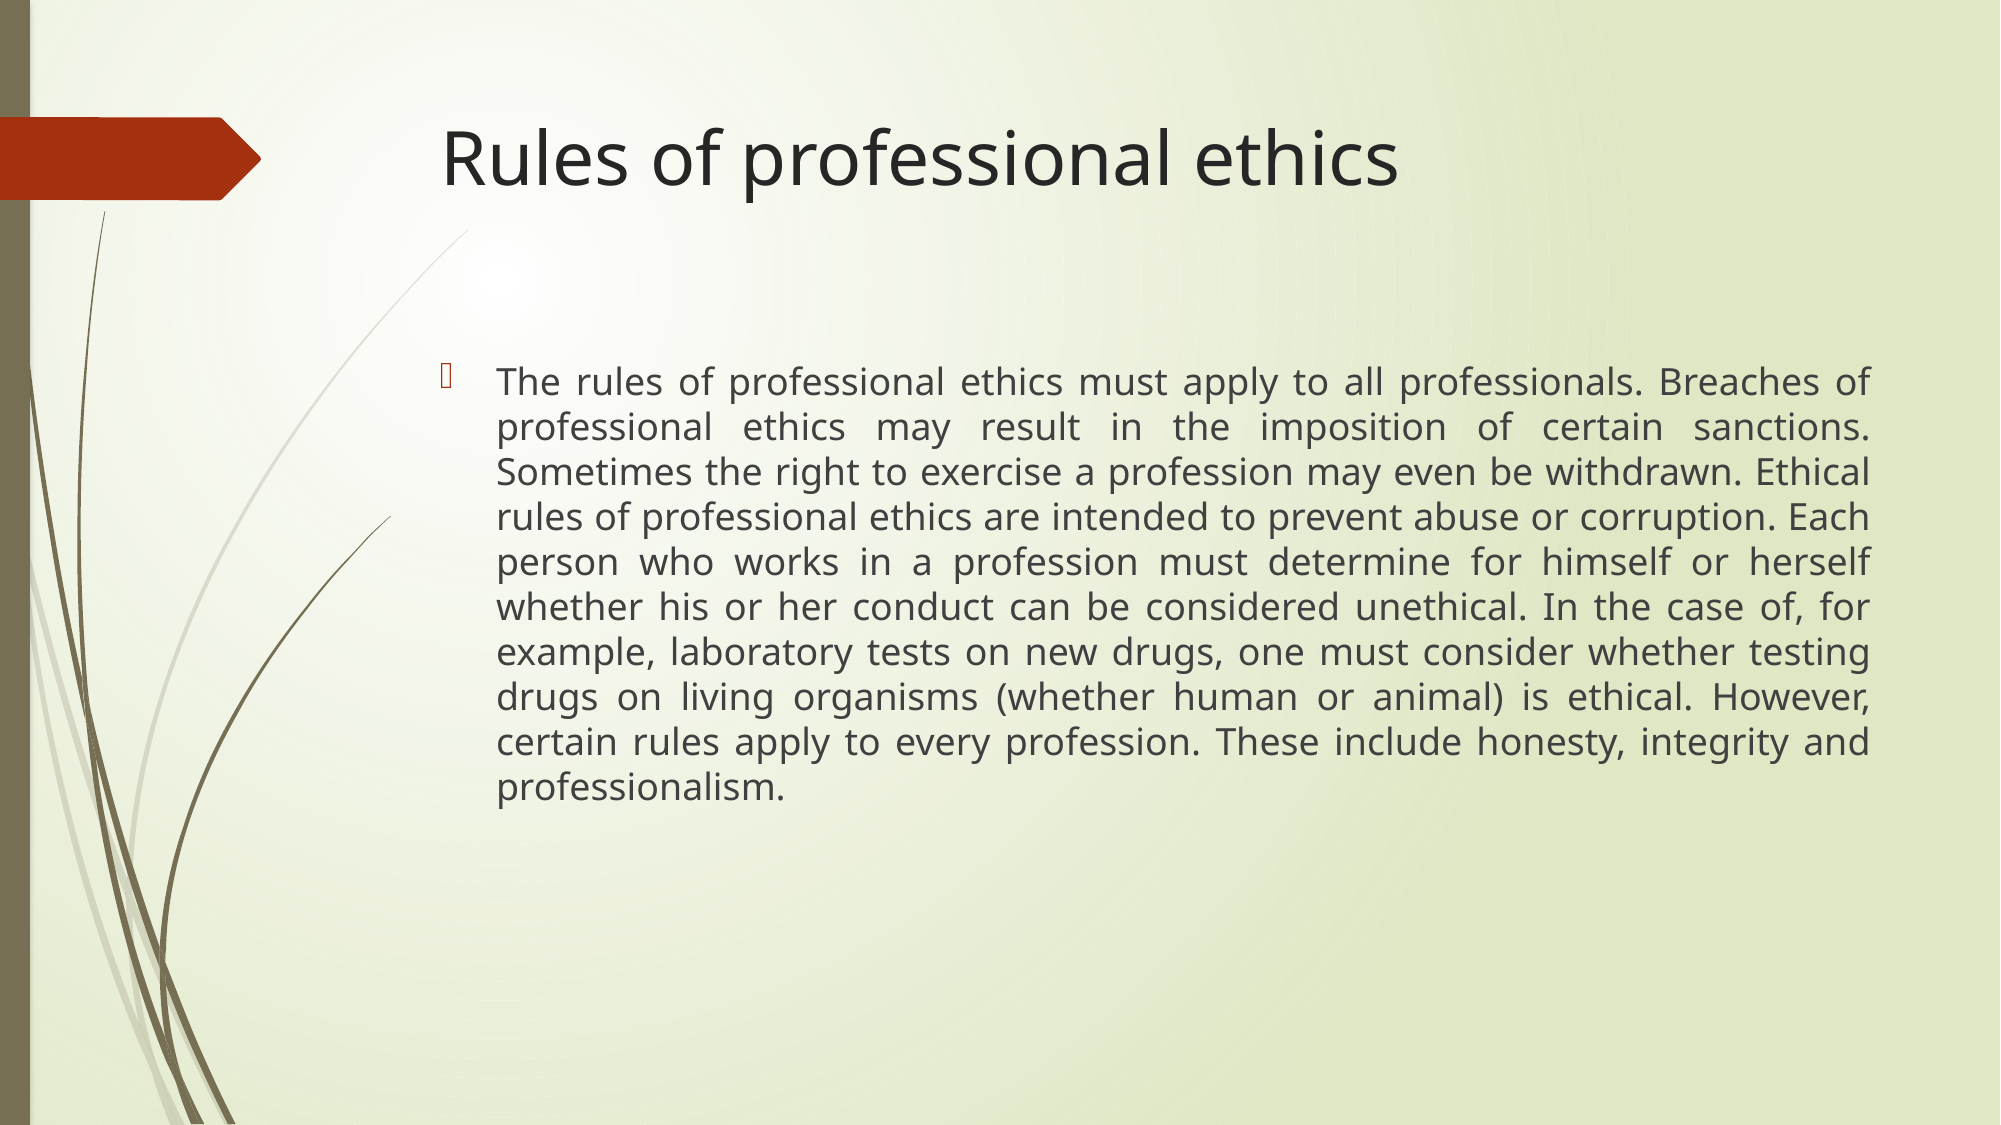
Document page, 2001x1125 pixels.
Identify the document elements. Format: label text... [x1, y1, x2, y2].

list The rules of professional ethics must apply to all professionals. Breaches of professional ethics may result in the imposition of certain sanctions. Sometimes the right to exercise a profession may even be withdrawn. Ethical rules of professional ethics are intended to prevent abuse or corruption. Each person who works in a profession must determine for himself or herself whether his or her conduct can be considered unethical. In the case of, for example, laboratory tests on new drugs, one must consider whether testing drugs on living organisms (whether human or animal) is ethical. However, certain rules apply to every profession. These include honesty, integrity and professionalism. [424, 350, 1888, 970]
title Rules of professional ethics [425, 102, 1888, 313]
